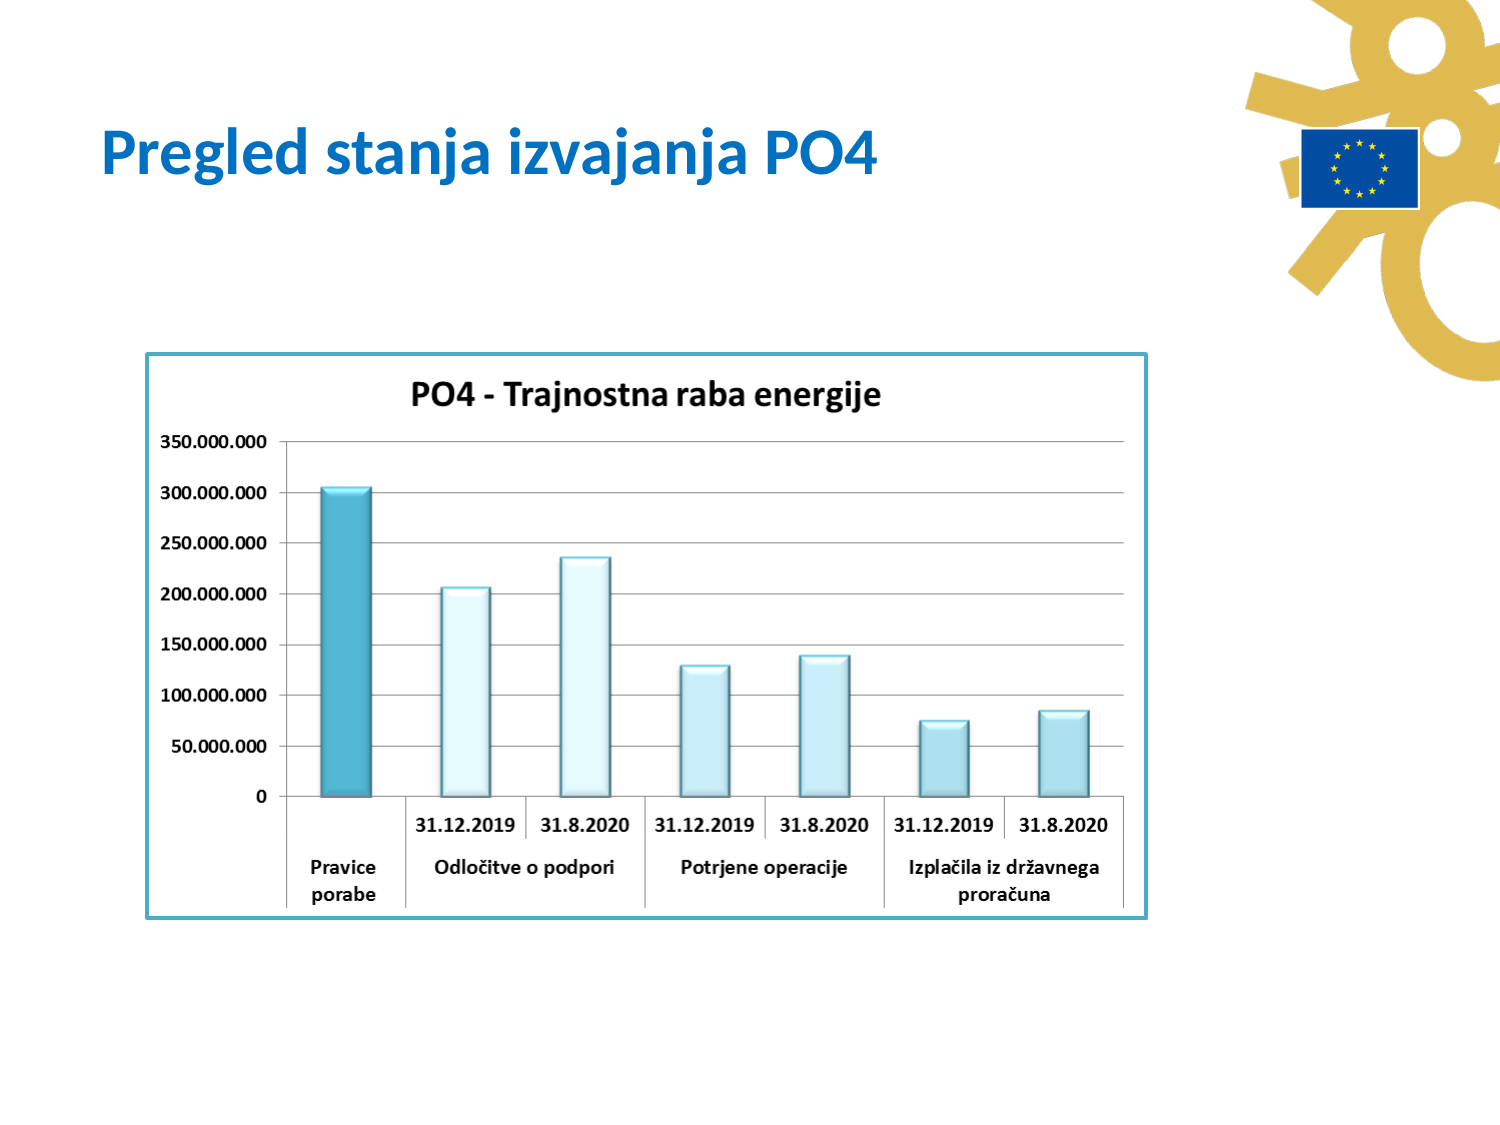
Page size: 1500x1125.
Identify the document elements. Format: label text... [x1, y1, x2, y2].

picture [1309, 353, 1500, 425]
picture [145, 352, 1148, 920]
picture [1215, 0, 1500, 352]
text_box Pregled stanja izvajanja PO4 [86, 100, 1170, 195]
